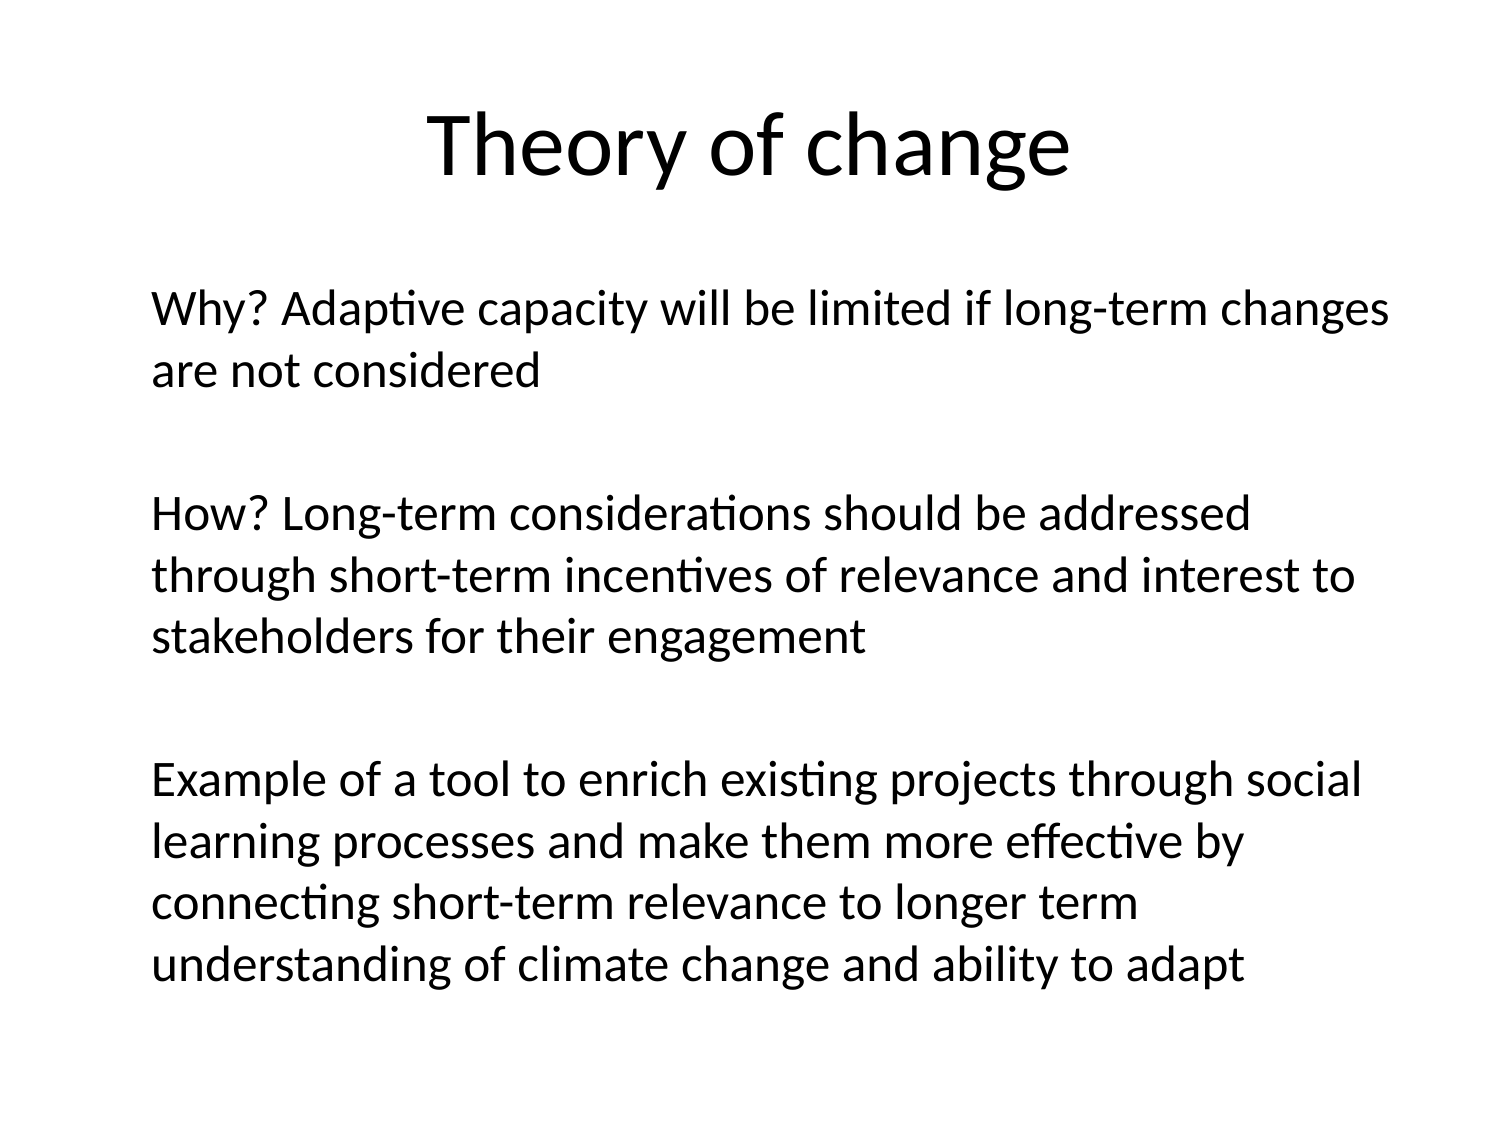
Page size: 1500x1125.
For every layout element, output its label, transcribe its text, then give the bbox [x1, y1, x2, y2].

title Theory of change [75, 45, 1425, 233]
list Why? Adaptive capacity will be limited if long-term changes are not considered How? Long-term considerations should be addressed through short-term incentives of relevance and interest to stakeholders for their engagement Example of a tool to enrich existing projects through social learning processes and make them more effective by connecting short-term relevance to longer term understanding of climate change and ability to adapt [64, 267, 1415, 1010]
